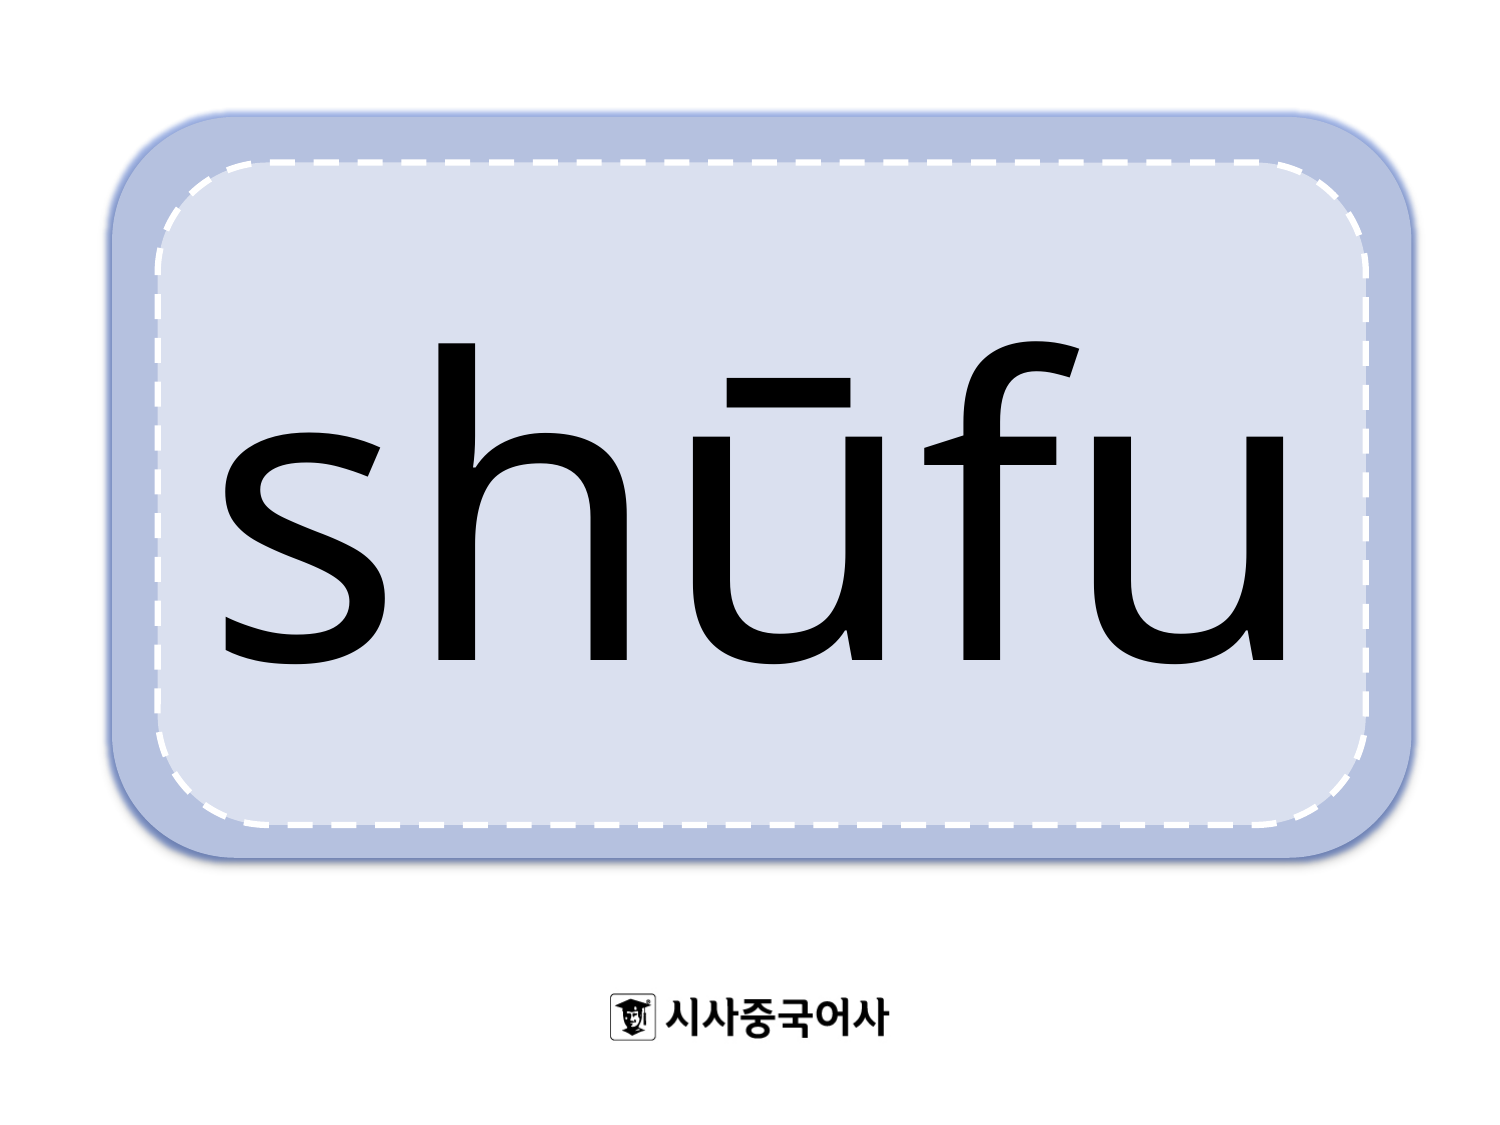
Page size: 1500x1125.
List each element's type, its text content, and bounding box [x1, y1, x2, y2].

picture [602, 987, 898, 1047]
text_box shūfu [157, 162, 1366, 825]
